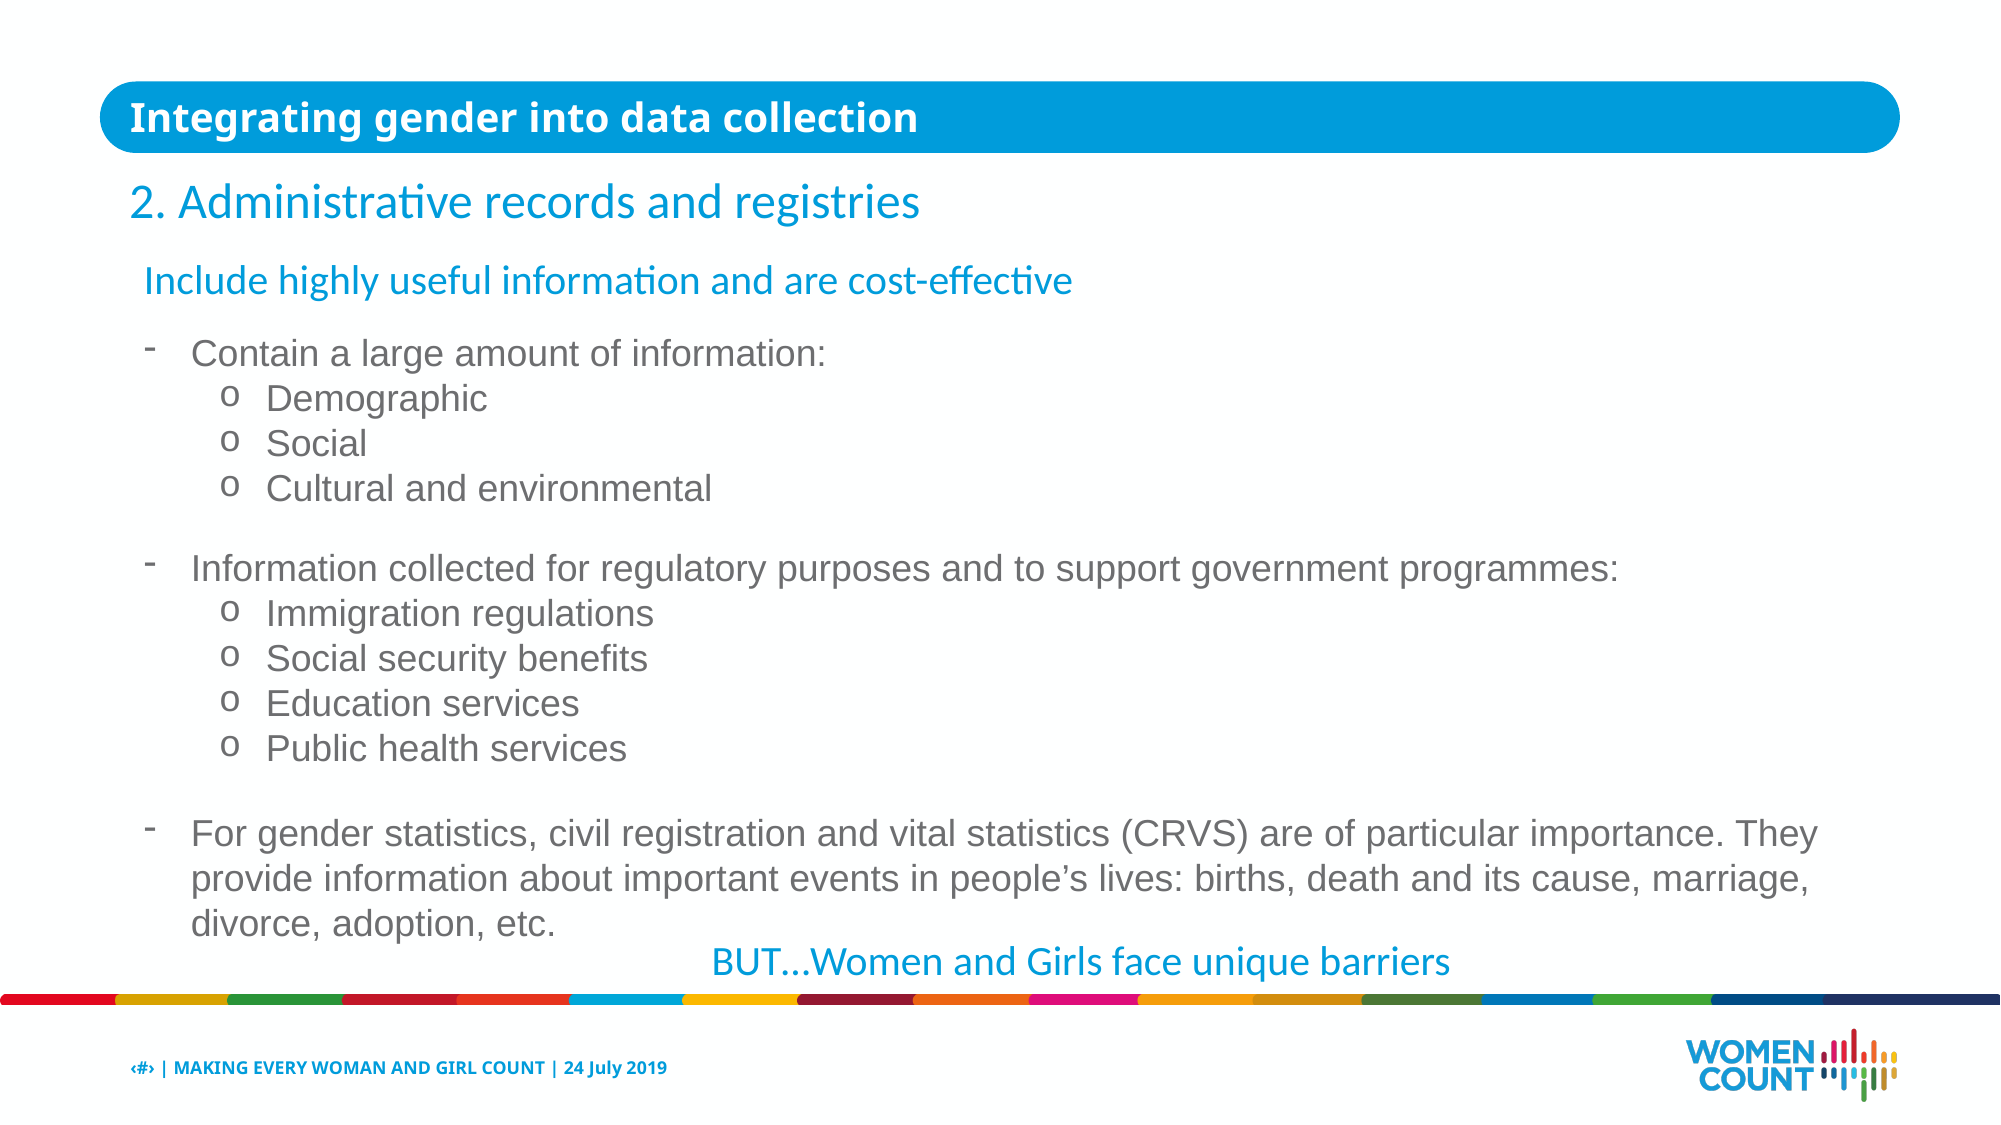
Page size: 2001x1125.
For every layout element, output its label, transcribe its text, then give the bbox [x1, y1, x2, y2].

text_box Include highly useful information and are cost-effective [129, 245, 1174, 311]
list Integrating gender into data collection [130, 92, 1872, 169]
text_box Contain a large amount of information: Demographic Social Cultural and environmental Information collected for regulatory purposes and to support government programmes: Immigration regulations Social security benefits Education services Public health services For gender statistics, civil registration and vital statistics (CRVS) are of particular importance. They provide information about important events in people’s lives: births, death and its cause, marriage, divorce, adoption, etc. [129, 321, 1911, 1087]
text_box BUT…Women and Girls face unique barriers [687, 926, 1735, 991]
list 2. Administrative records and registries [129, 168, 1871, 235]
